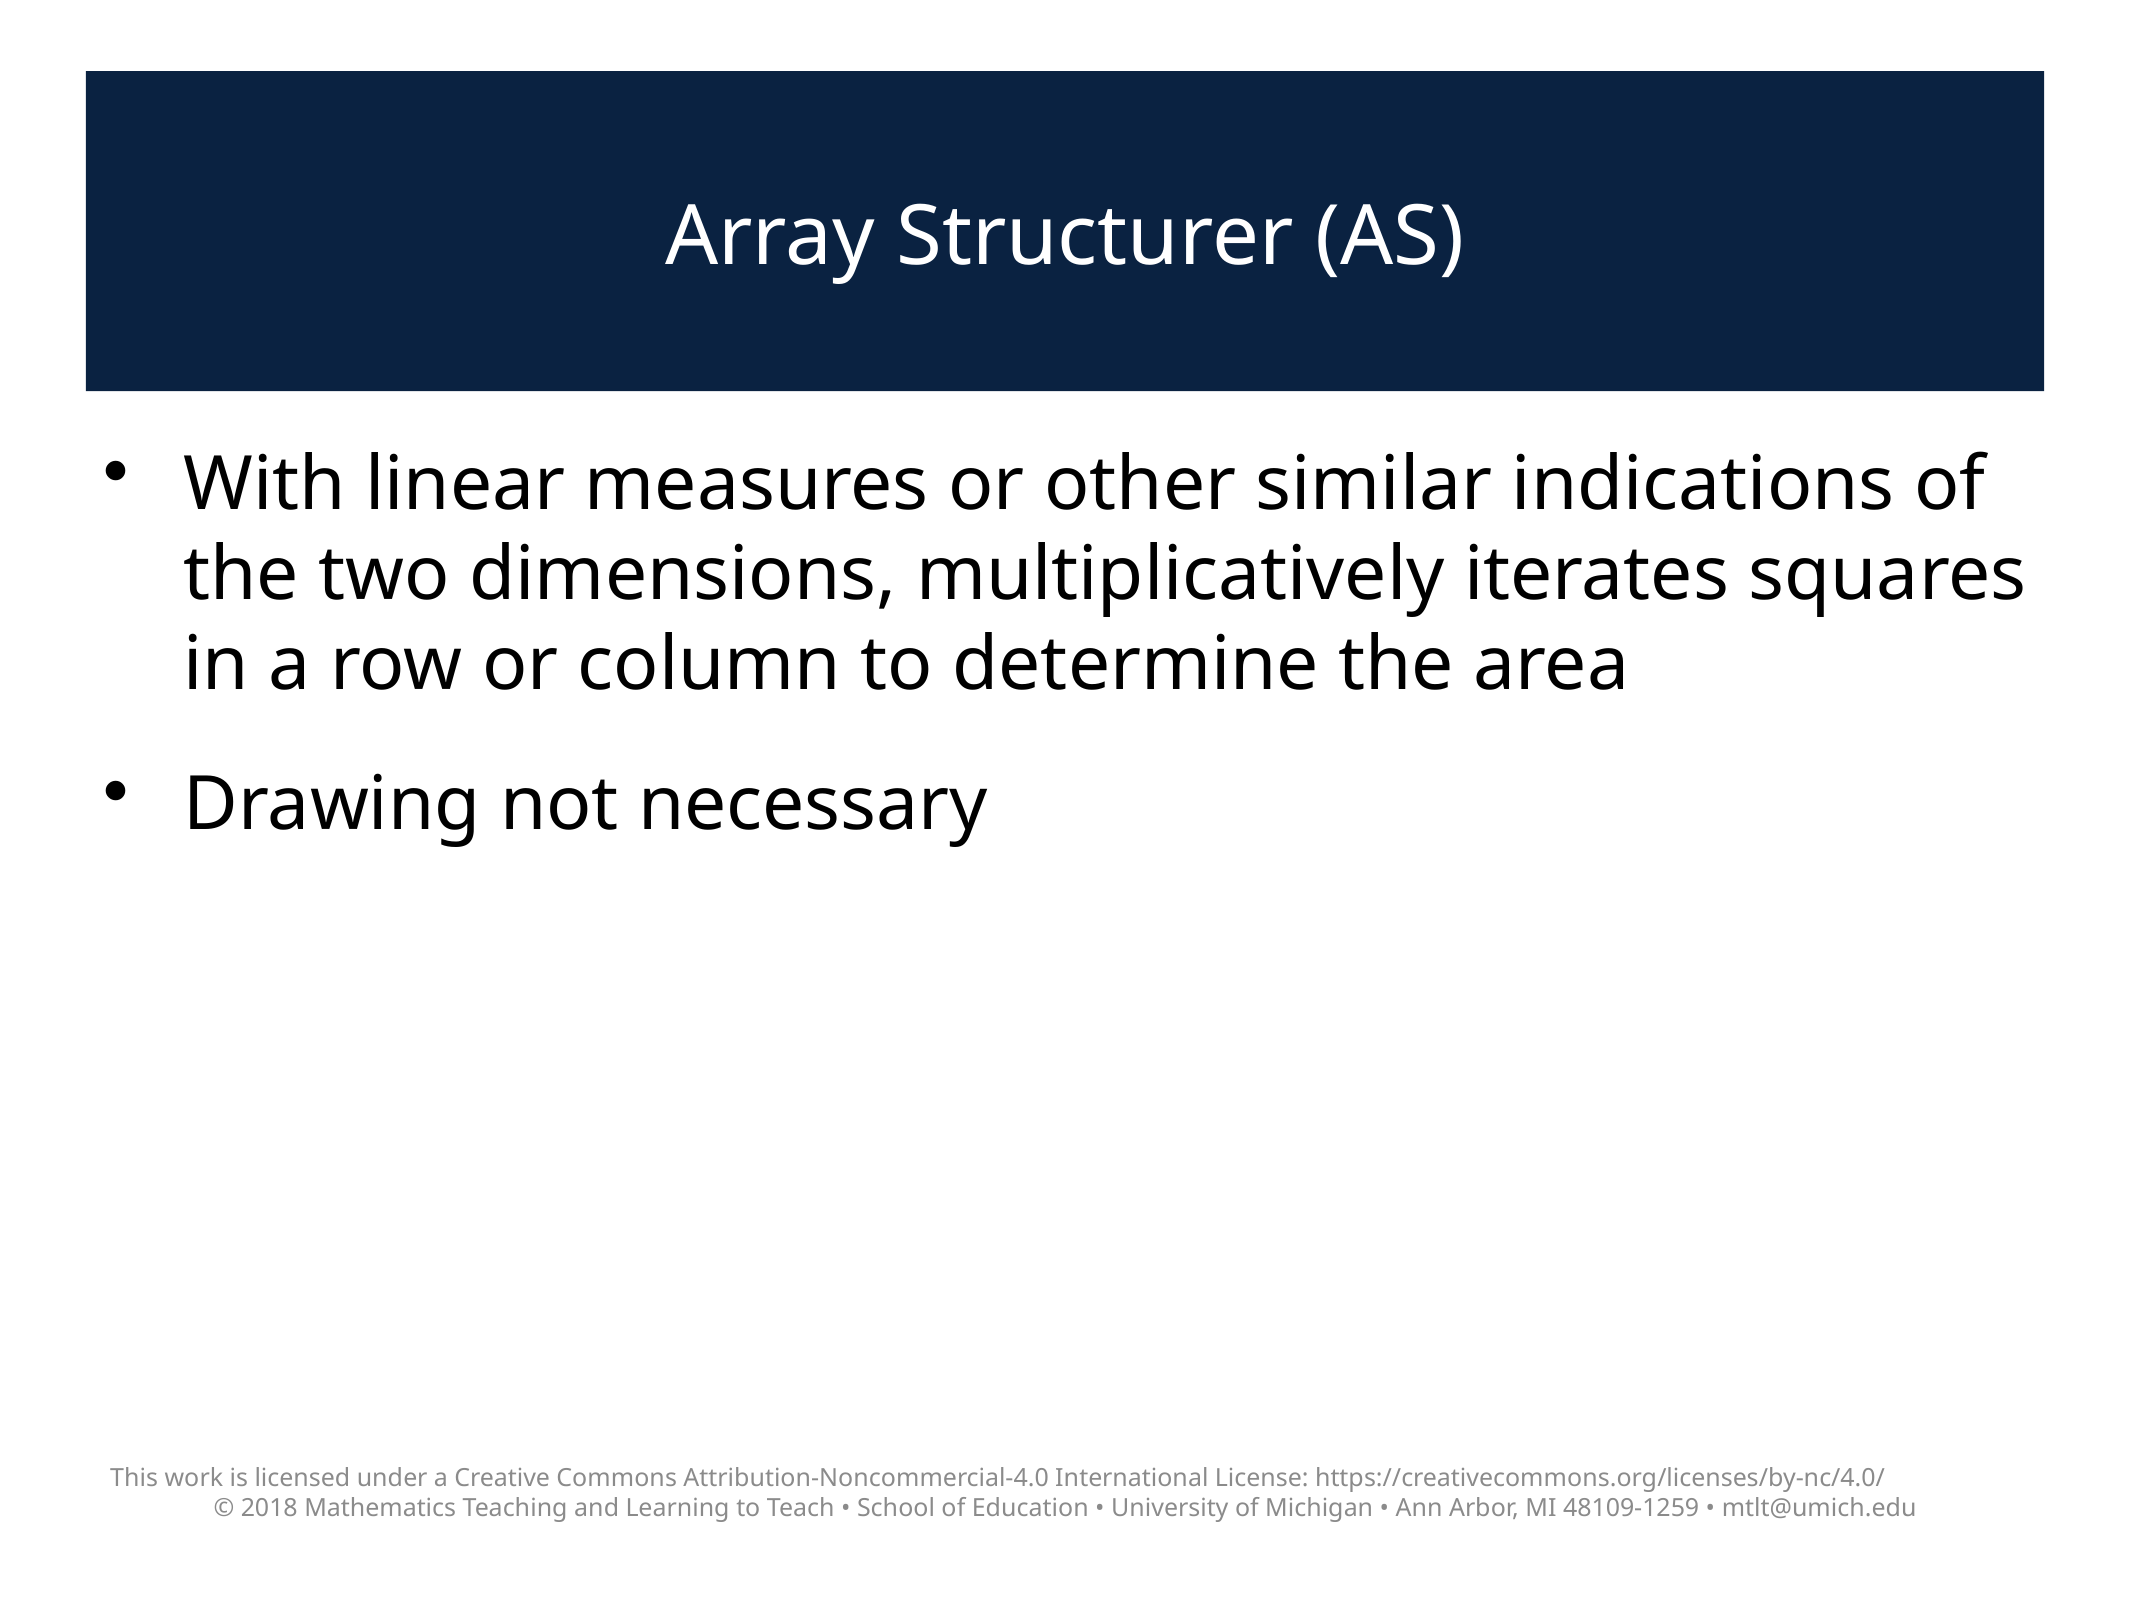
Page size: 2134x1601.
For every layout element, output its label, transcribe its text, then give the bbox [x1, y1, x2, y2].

text_box This work is licensed under a Creative Commons Attribution-Noncommercial-4.0 International License: https://creativecommons.org/licenses/by-nc/4.0/ © 2018 Mathematics Teaching and Learning to Teach • School of Education • University of Michigan • Ann Arbor, MI 48109-1259 • mtlt@umich.edu [88, 1436, 2045, 1547]
list With linear measures or other similar indications of the two dimensions, multiplicatively iterates squares in a row or column to determine the area Drawing not necessary [88, 426, 2045, 1430]
title Array Structurer (AS) [85, 71, 2045, 392]
